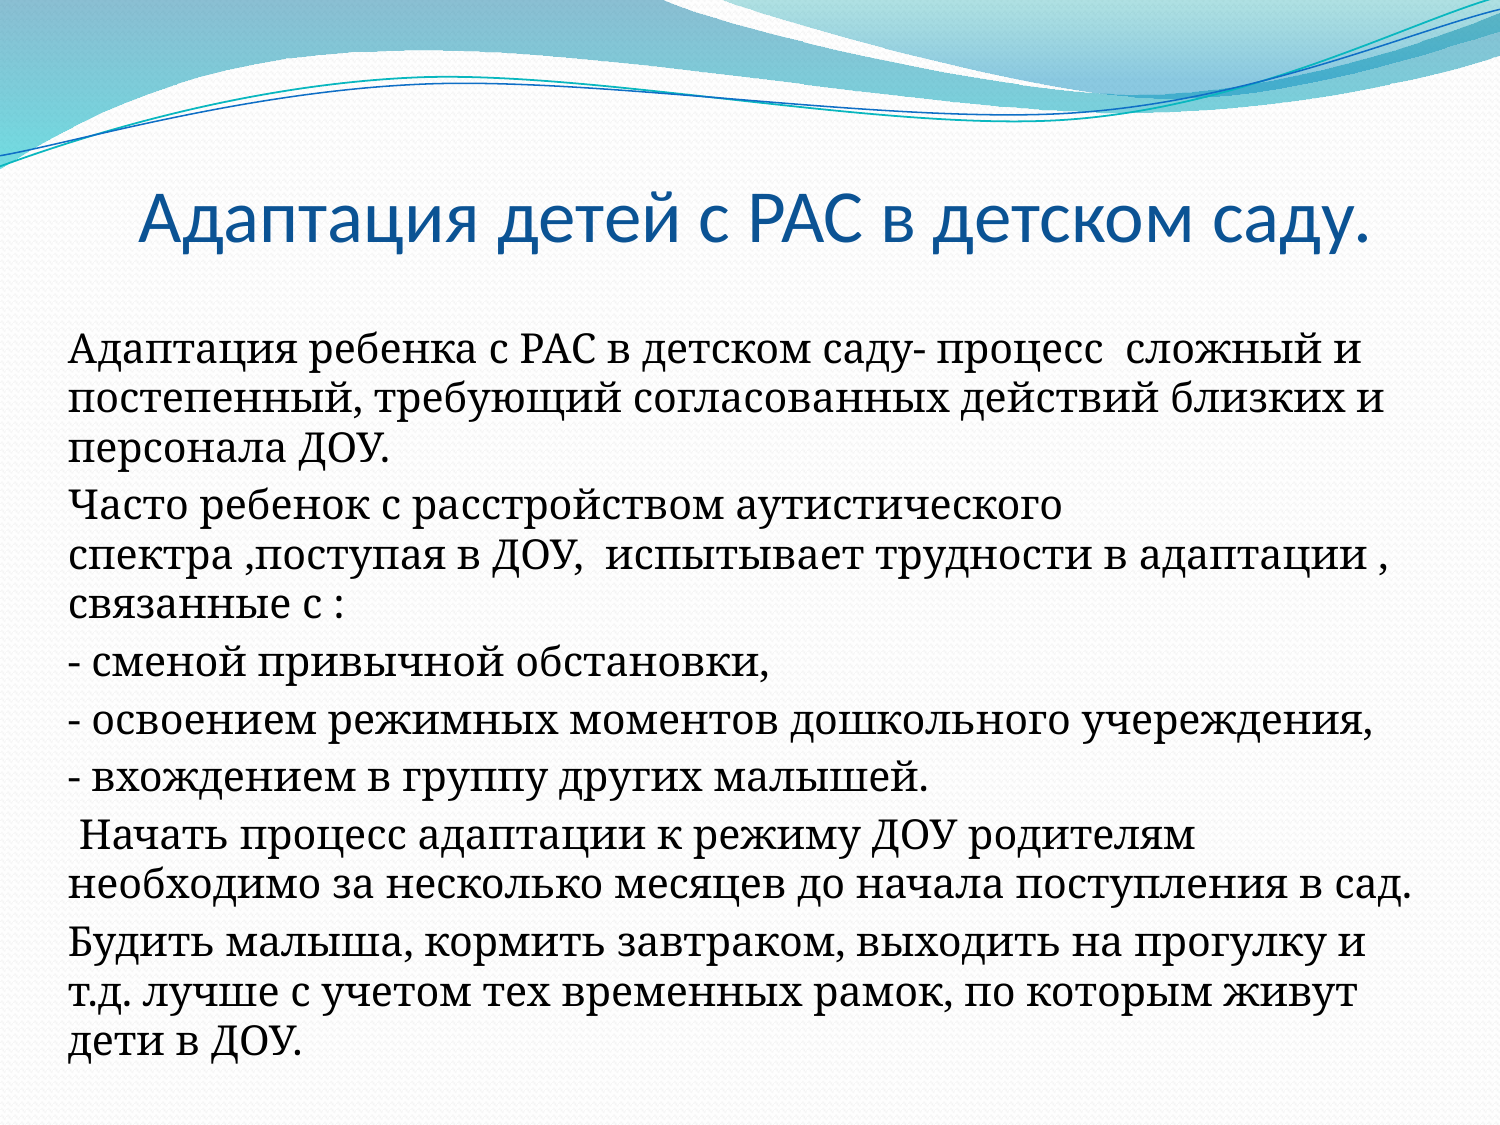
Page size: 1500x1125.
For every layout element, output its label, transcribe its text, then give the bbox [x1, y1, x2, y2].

title Адаптация детей с РАС в детском саду. [5, 42, 1500, 258]
list Адаптация ребенка с РАС в детском саду- процесс сложный и постепенный, требующий согласованных действий близких и персонала ДОУ. Часто ребенок с расстройством аутистического спектра ,поступая в ДОУ, испытывает трудности в адаптации , связанные с : - сменой привычной обстановки, - освоением режимных моментов дошкольного учереждения, - вхождением в группу других малышей. Начать процесс адаптации к режиму ДОУ родителям необходимо за несколько месяцев до начала поступления в сад. Будить малыша, кормить завтраком, выходить на прогулку и т.д. лучше с учетом тех временных рамок, по которым живут дети в ДОУ. [64, 314, 1425, 1116]
